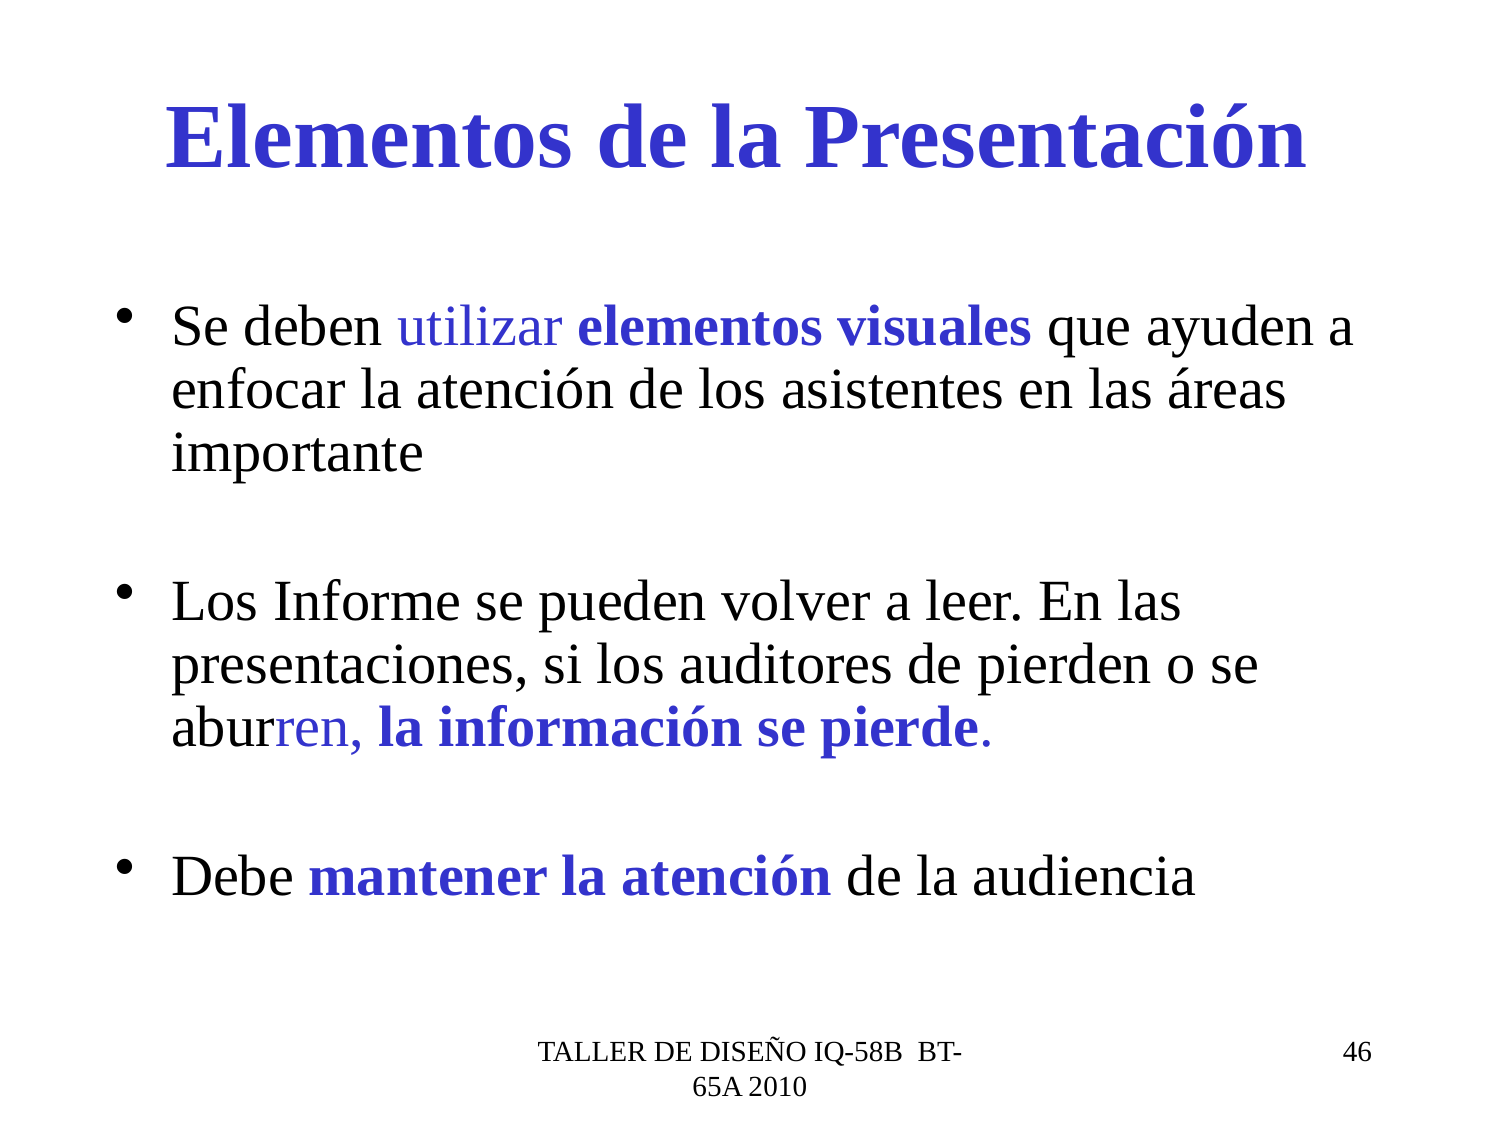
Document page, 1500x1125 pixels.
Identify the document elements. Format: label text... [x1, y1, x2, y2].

footer TALLER DE DISEÑO IQ-58B BT-65A 2010 [512, 1024, 988, 1101]
slide_number 46 [1074, 1024, 1388, 1101]
list Se deben utilizar elementos visuales que ayuden a enfocar la atención de los asistentes en las áreas importante. Los Informe se pueden volver a leer. En las presentaciones, si los auditores de pierden o se aburren, la información se pierde. Debe mantener la atención de la audiencia [99, 287, 1376, 1026]
title Elementos de la Presentación [112, 37, 1363, 226]
